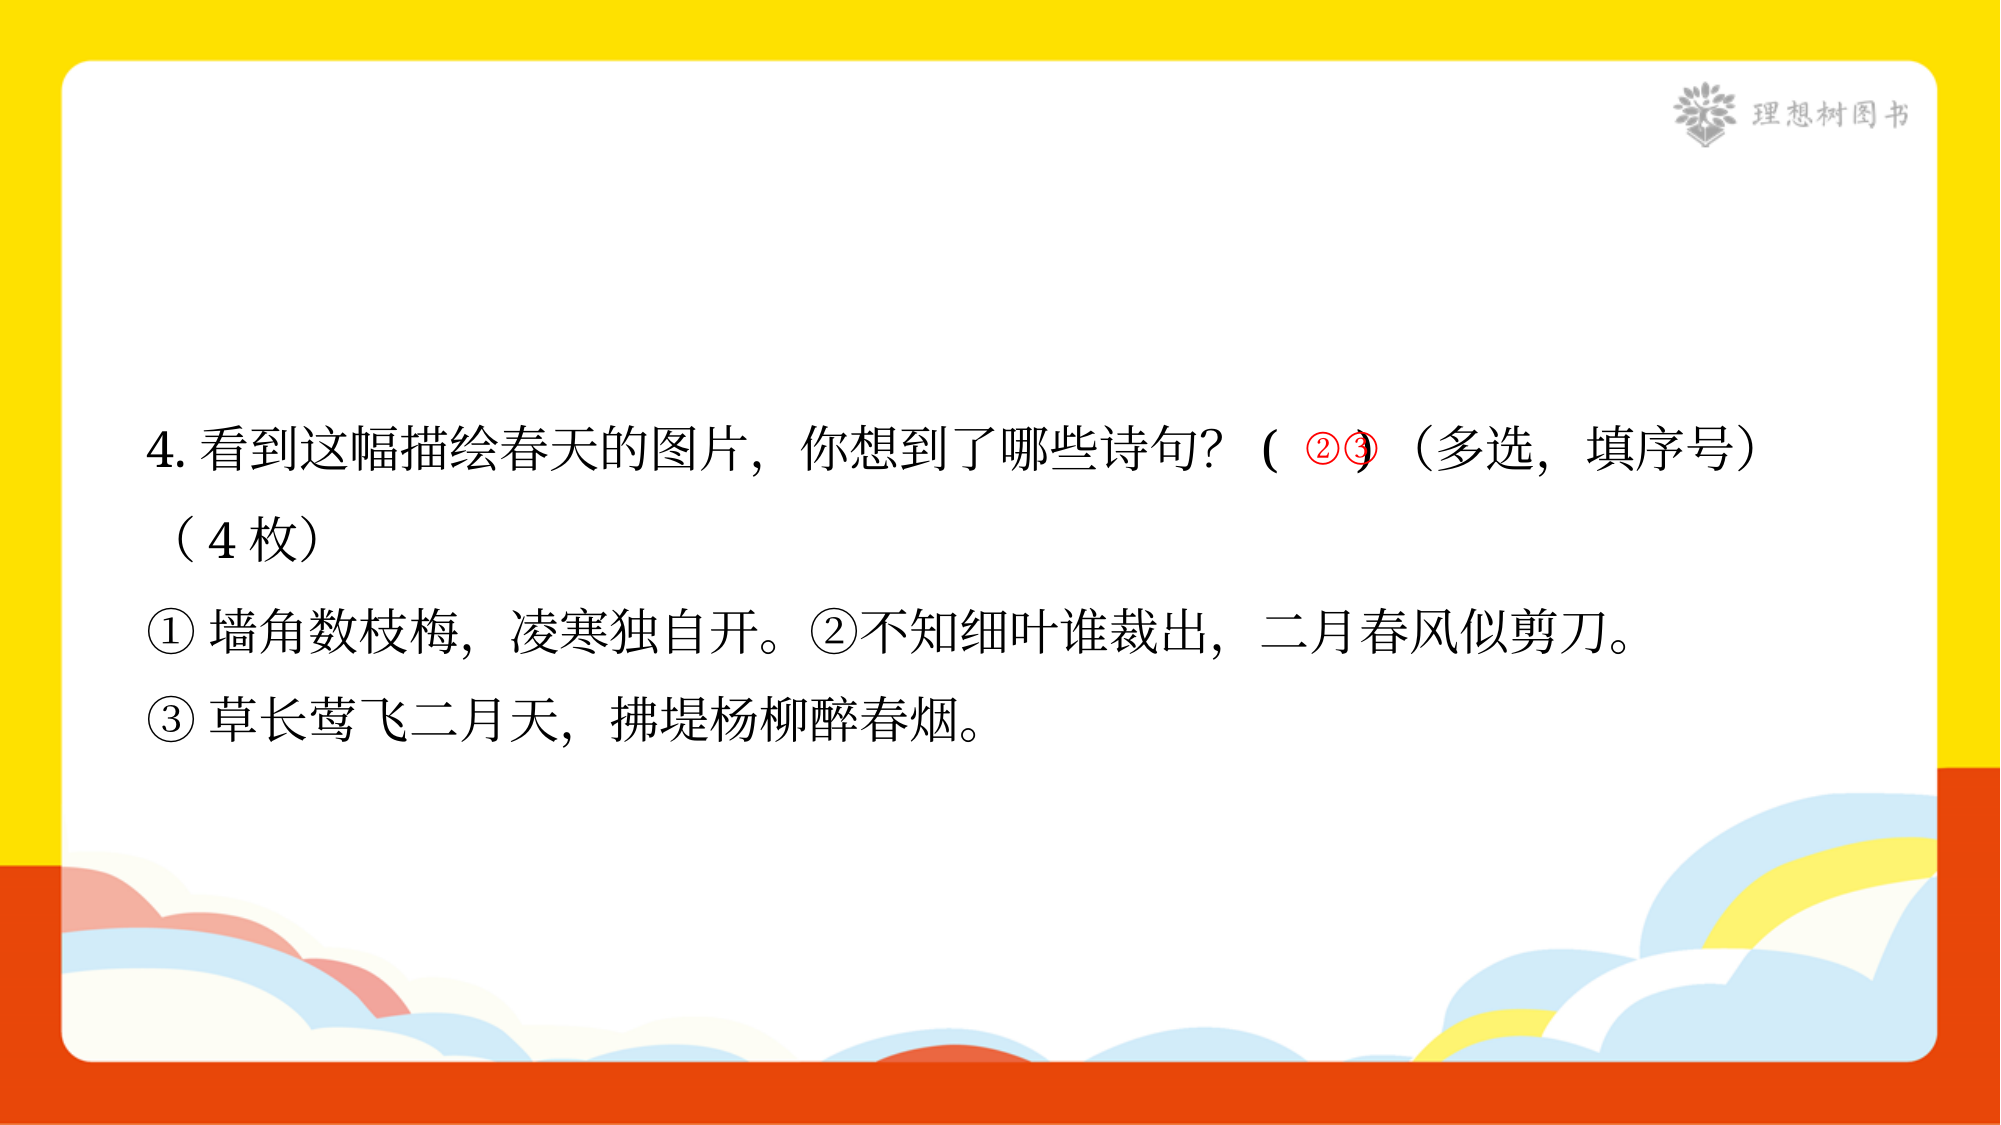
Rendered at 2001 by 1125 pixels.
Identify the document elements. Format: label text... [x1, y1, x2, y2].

text_box ②③ [1274, 387, 1411, 465]
picture [0, 0, 2000, 1125]
text_box 4.看到这幅描绘春天的图片，你想到了哪些诗句？( )（多选，填序号） （4枚） ①墙角数枝梅，凌寒独自开。②不知细叶谁裁出，二月春风似剪刀。 ③草长莺飞二月天，拂堤杨柳醉春烟。 [146, 385, 1851, 739]
